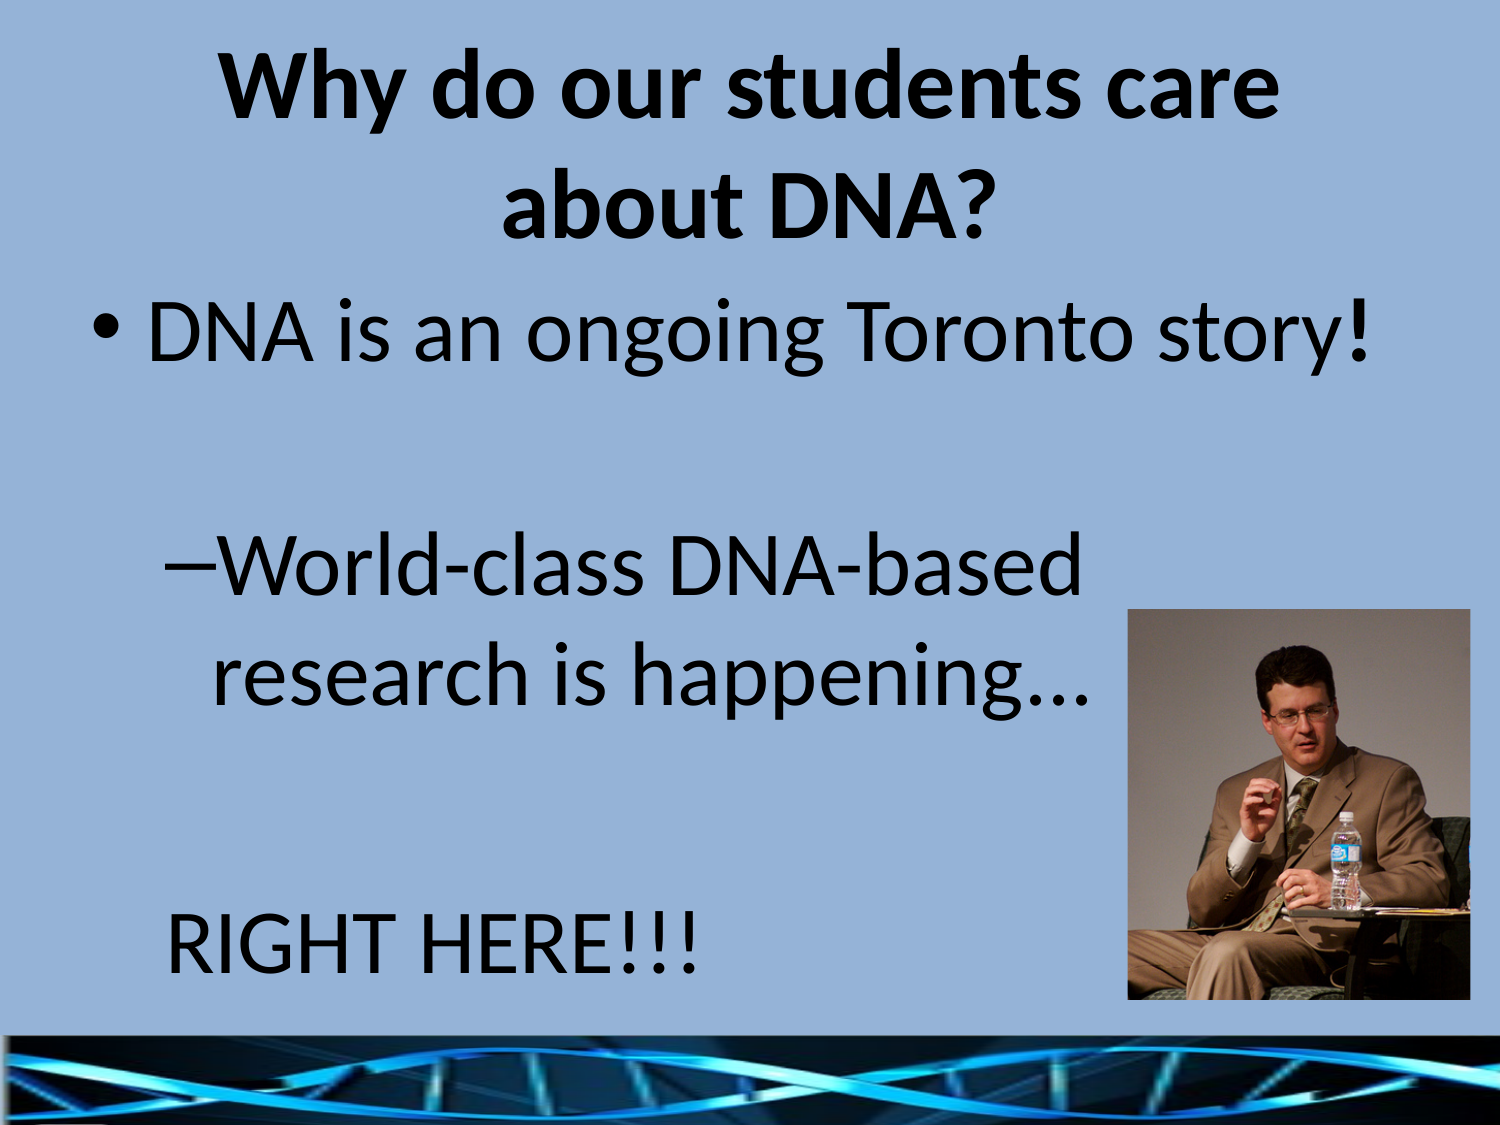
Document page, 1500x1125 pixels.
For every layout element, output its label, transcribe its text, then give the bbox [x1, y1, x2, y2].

list DNA is an ongoing Toronto story! World-class DNA-based research is happening... RIGHT HERE!!! [75, 262, 1425, 1005]
picture [4, 323, 1500, 1125]
picture [1127, 609, 1471, 1000]
title Why do our students care about DNA? [75, 45, 1425, 233]
